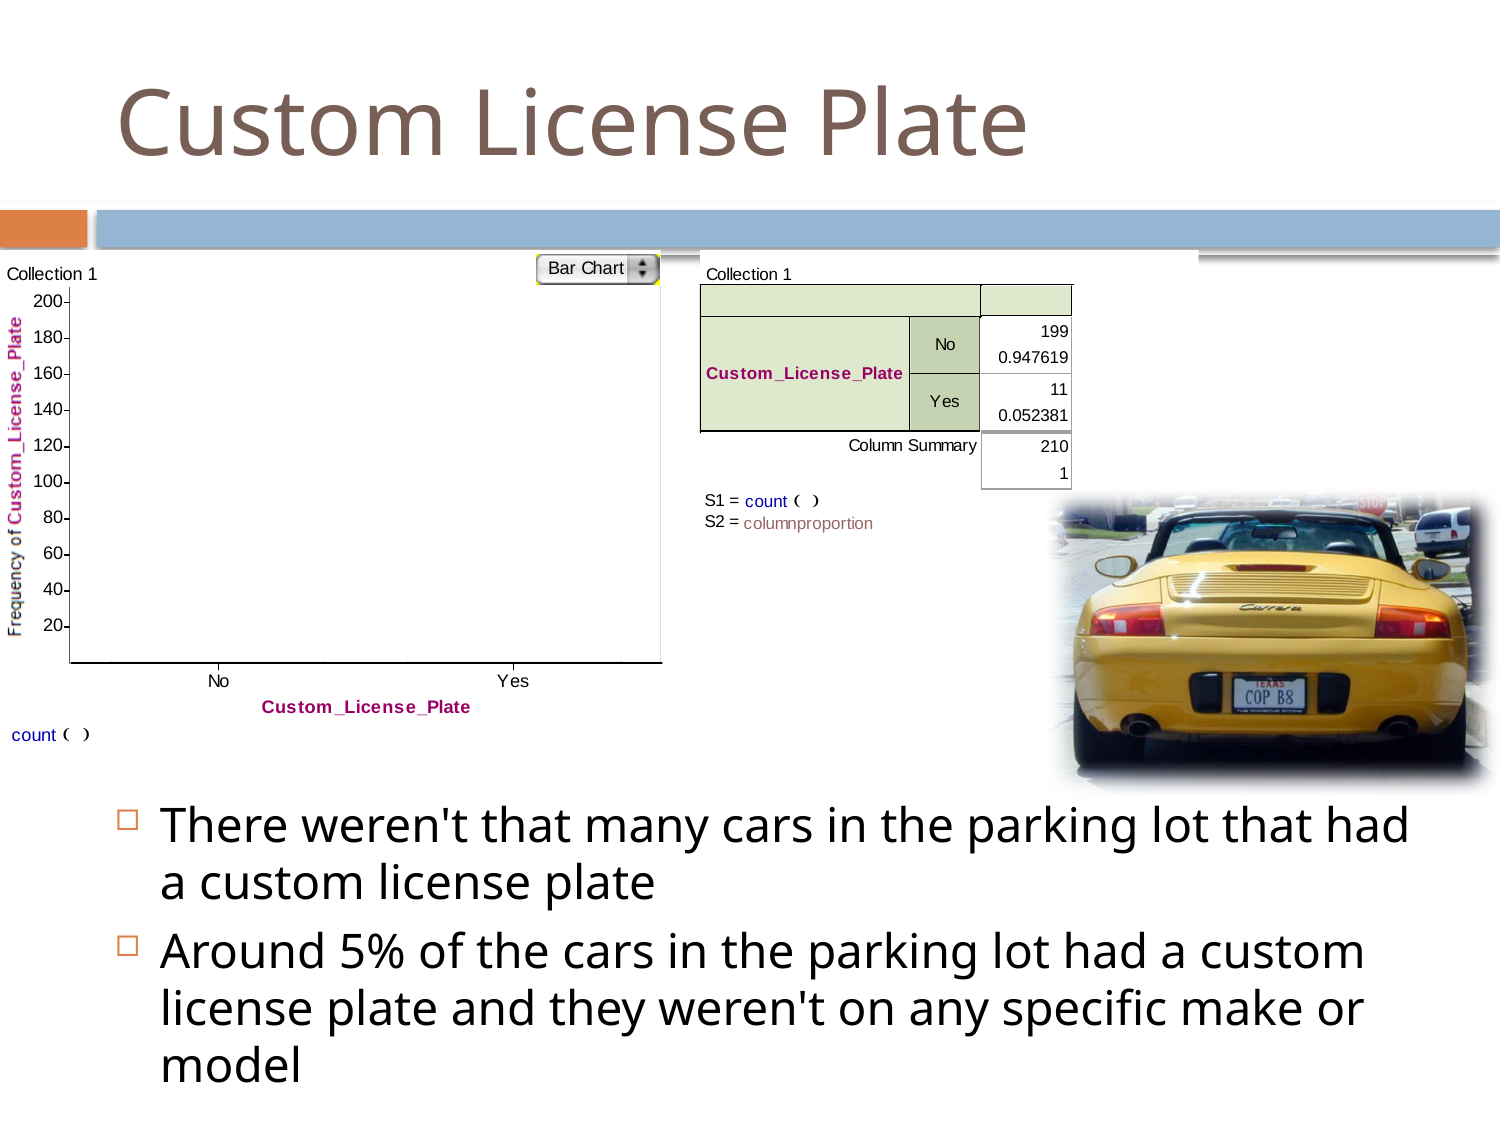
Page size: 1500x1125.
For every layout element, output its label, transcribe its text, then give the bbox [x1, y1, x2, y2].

picture [0, 249, 663, 751]
list There weren't that many cars in the parking lot that had a custom license plate Around 5% of the cars in the parking lot had a custom license plate and they weren't on any specific make or model [100, 787, 1438, 1100]
picture [699, 249, 1500, 798]
title Custom License Plate [100, 37, 1438, 200]
